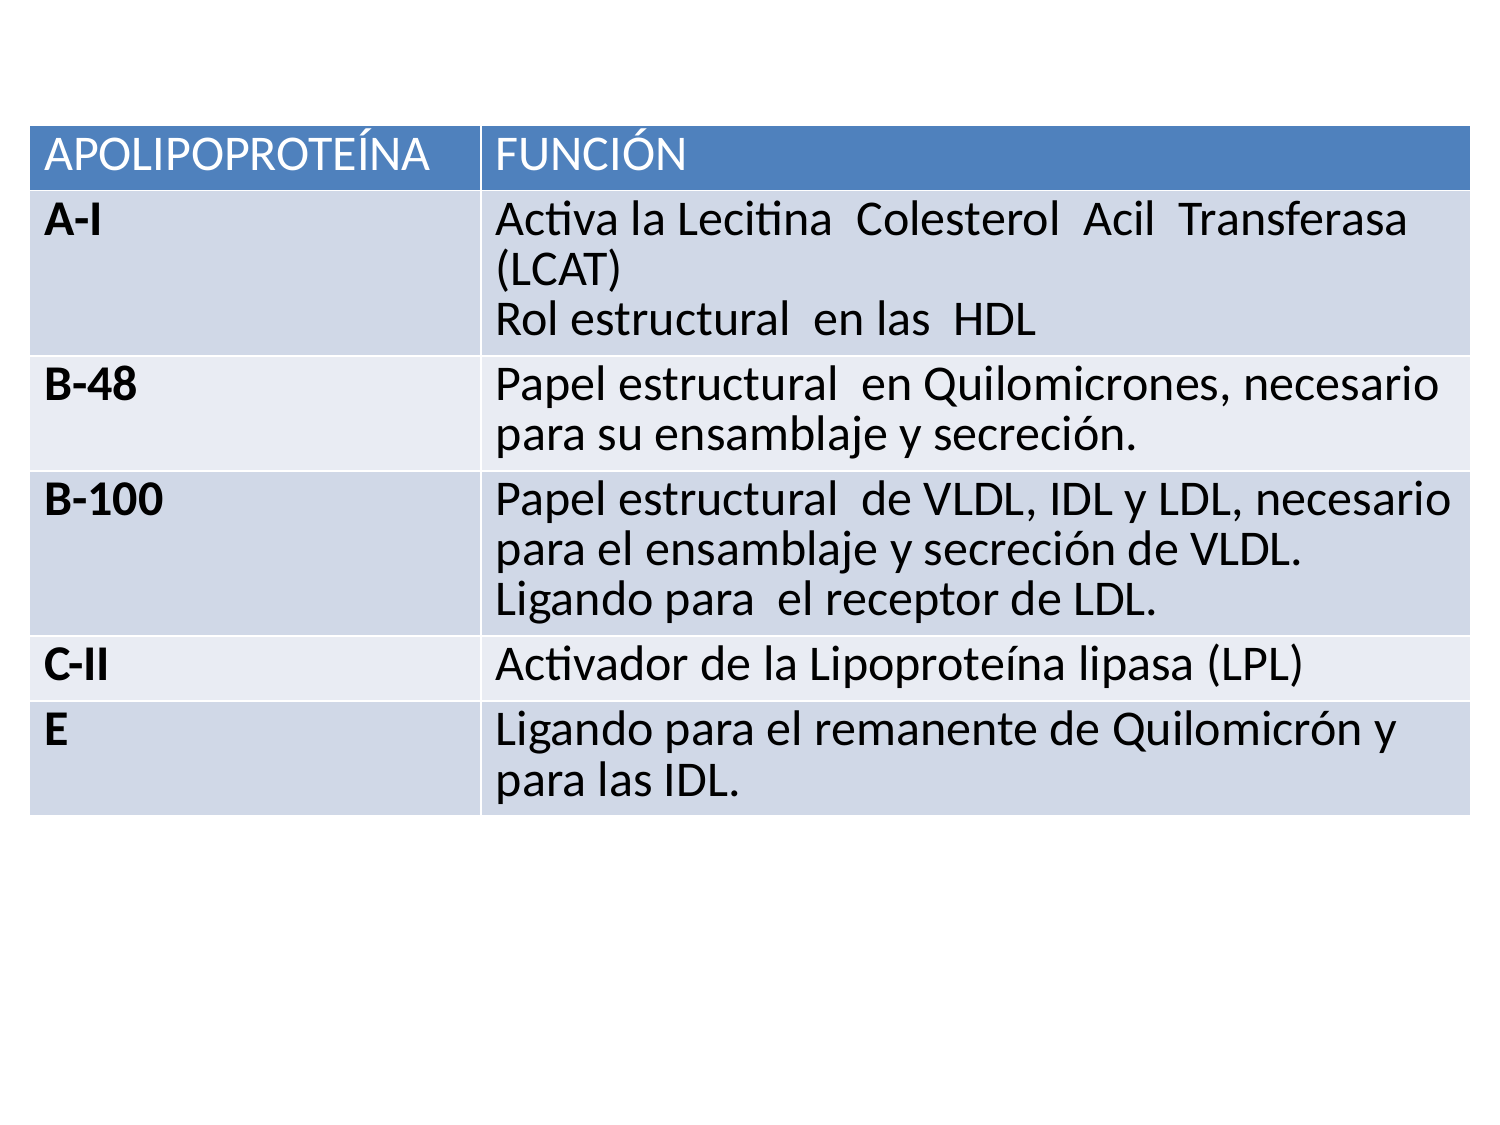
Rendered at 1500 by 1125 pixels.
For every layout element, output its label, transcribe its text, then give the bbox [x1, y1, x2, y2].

table_cell A-I [30, 191, 480, 355]
table_cell Papel estructural de VLDL, IDL y LDL, necesario para el ensamblaje y secreción de VLDL. Ligando para el receptor de LDL. [482, 472, 1470, 635]
table_cell E [30, 702, 480, 815]
table_header APOLIPOPROTEÍNA [30, 126, 480, 190]
table_cell B-48 [30, 357, 480, 470]
table_cell Ligando para el remanente de Quilomicrón y para las IDL. [482, 702, 1470, 815]
table_cell Papel estructural en Quilomicrones, necesario para su ensamblaje y secreción. [482, 357, 1470, 470]
table_header FUNCIÓN [482, 126, 1470, 190]
table_cell Activa la Lecitina Colesterol Acil Transferasa (LCAT) Rol estructural en las HDL [482, 191, 1470, 355]
table_cell B-100 [30, 472, 480, 635]
table_cell Activador de la Lipoproteína lipasa (LPL) [482, 637, 1470, 700]
table_cell C-II [30, 637, 480, 700]
